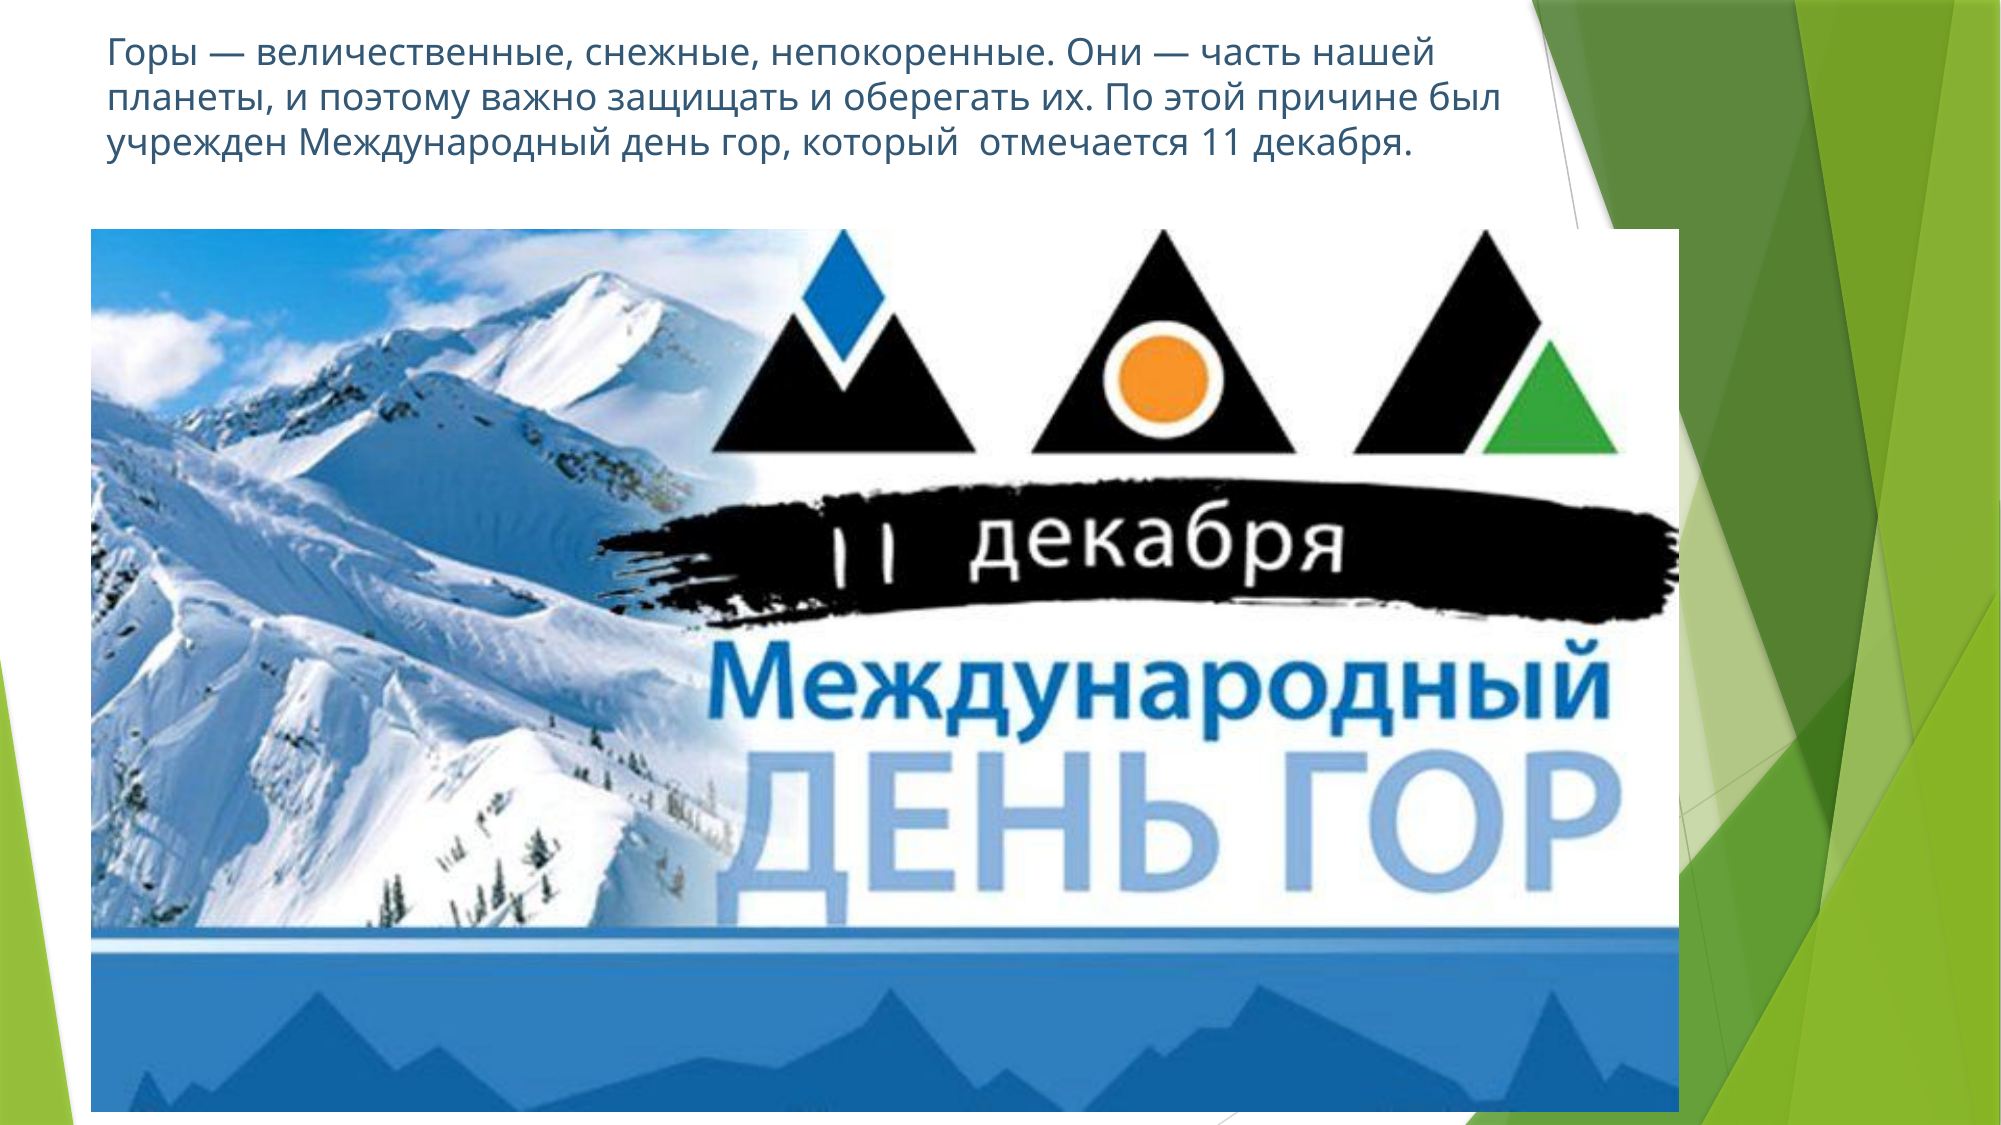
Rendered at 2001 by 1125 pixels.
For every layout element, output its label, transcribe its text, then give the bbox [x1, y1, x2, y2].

picture [91, 229, 1680, 1112]
text_box Горы — величественные, снежные, непокоренные. Они — часть нашей планеты, и поэтому важно защищать и оберегать их. По этой причине был учрежден Международный день гор, который отмечается 11 декабря. [91, 20, 1572, 229]
